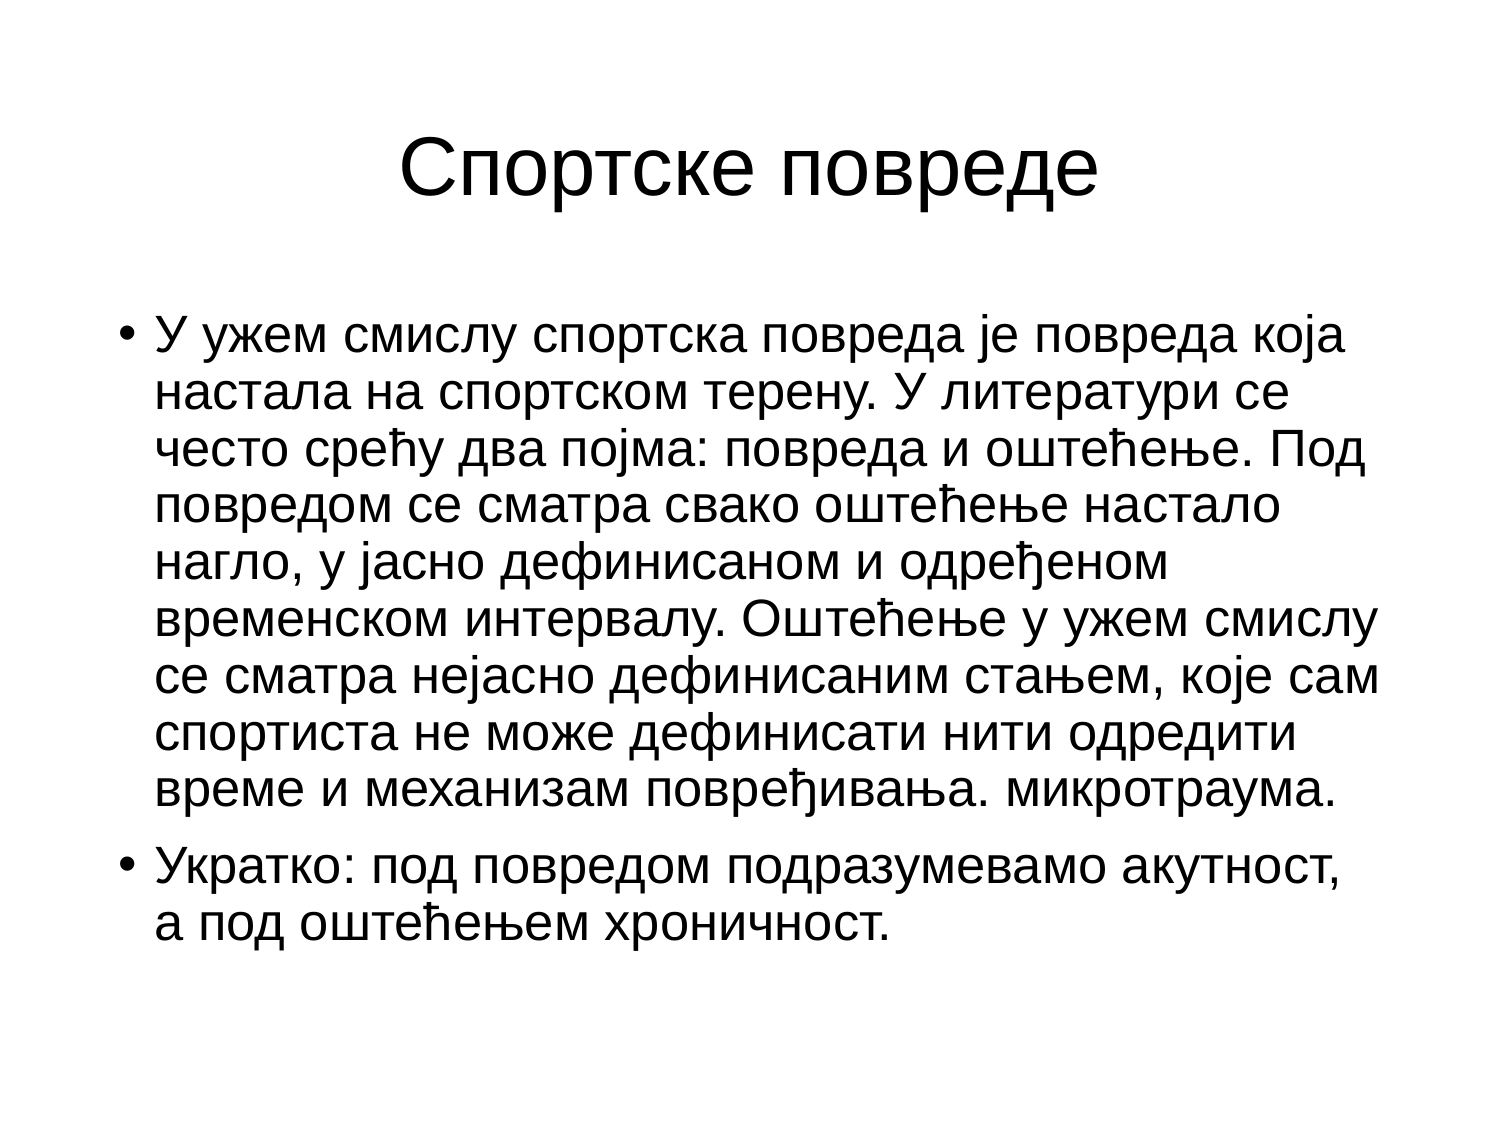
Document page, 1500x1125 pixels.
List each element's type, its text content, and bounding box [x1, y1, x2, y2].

title Спортске повреде [103, 59, 1397, 278]
list У ужем смислу спортска повреда је повреда која настала на спортском терену. У литератури се често срећу два појма: повреда и оштећење. Под повредом се сматра свако оштећење настало нагло, у јасно дефинисаном и одређеном временском интервалу. Оштећење у ужем смислу се сматра нејасно дефинисаним стањем, које сам спортиста не може дефинисати нити одредити време и механизам повређивања. микротраума. Укратко: под повредом подразумевамо акутност, а под оштећењем хроничност. [103, 299, 1397, 1014]
